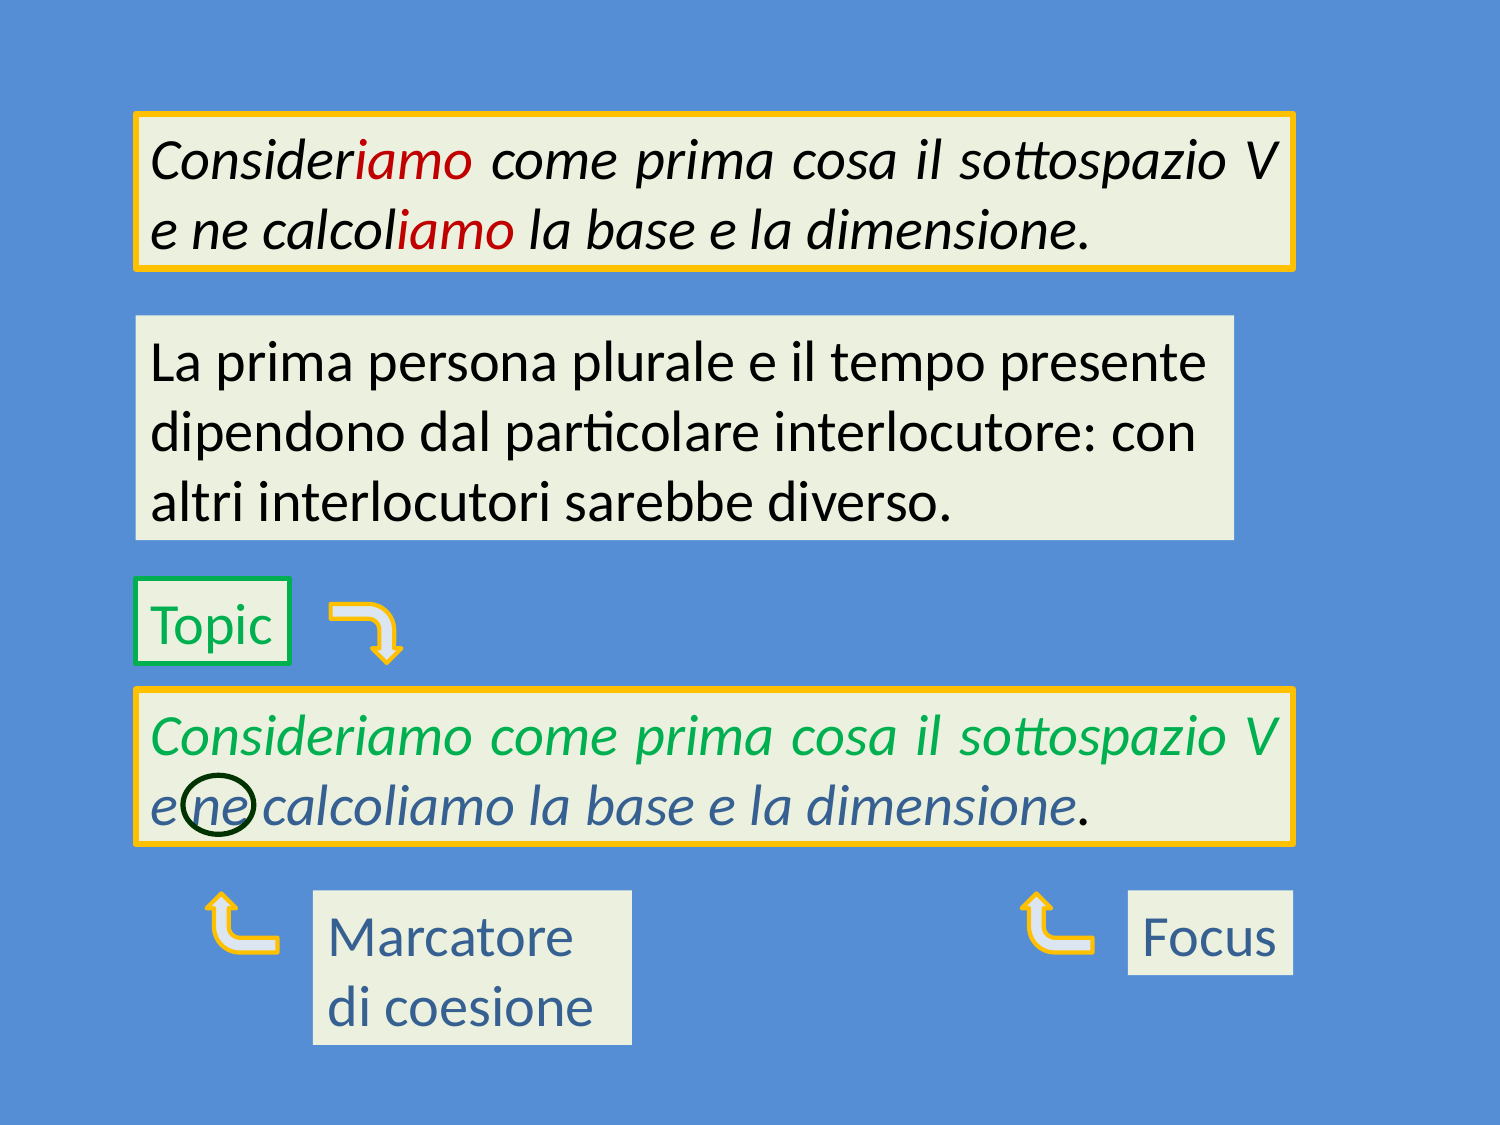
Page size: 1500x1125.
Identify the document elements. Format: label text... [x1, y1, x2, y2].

text_box Focus [1127, 890, 1294, 976]
text_box Consideriamo come prima cosa il sottospazio V e ne calcoliamo la base e la dimensione. [135, 689, 1294, 845]
text_box Topic [135, 578, 290, 664]
text_box Consideriamo come prima cosa il sottospazio V e ne calcoliamo la base e la dimensione. [135, 113, 1294, 269]
text_box La prima persona plurale e il tempo presente dipendono dal particolare interlocutore: con altri interlocutori sarebbe diverso. [135, 315, 1235, 541]
text_box [328, 601, 404, 666]
text_box [204, 891, 280, 955]
text_box Marcatore di coesione [312, 890, 632, 1045]
text_box [180, 773, 256, 837]
text_box [1019, 891, 1095, 955]
